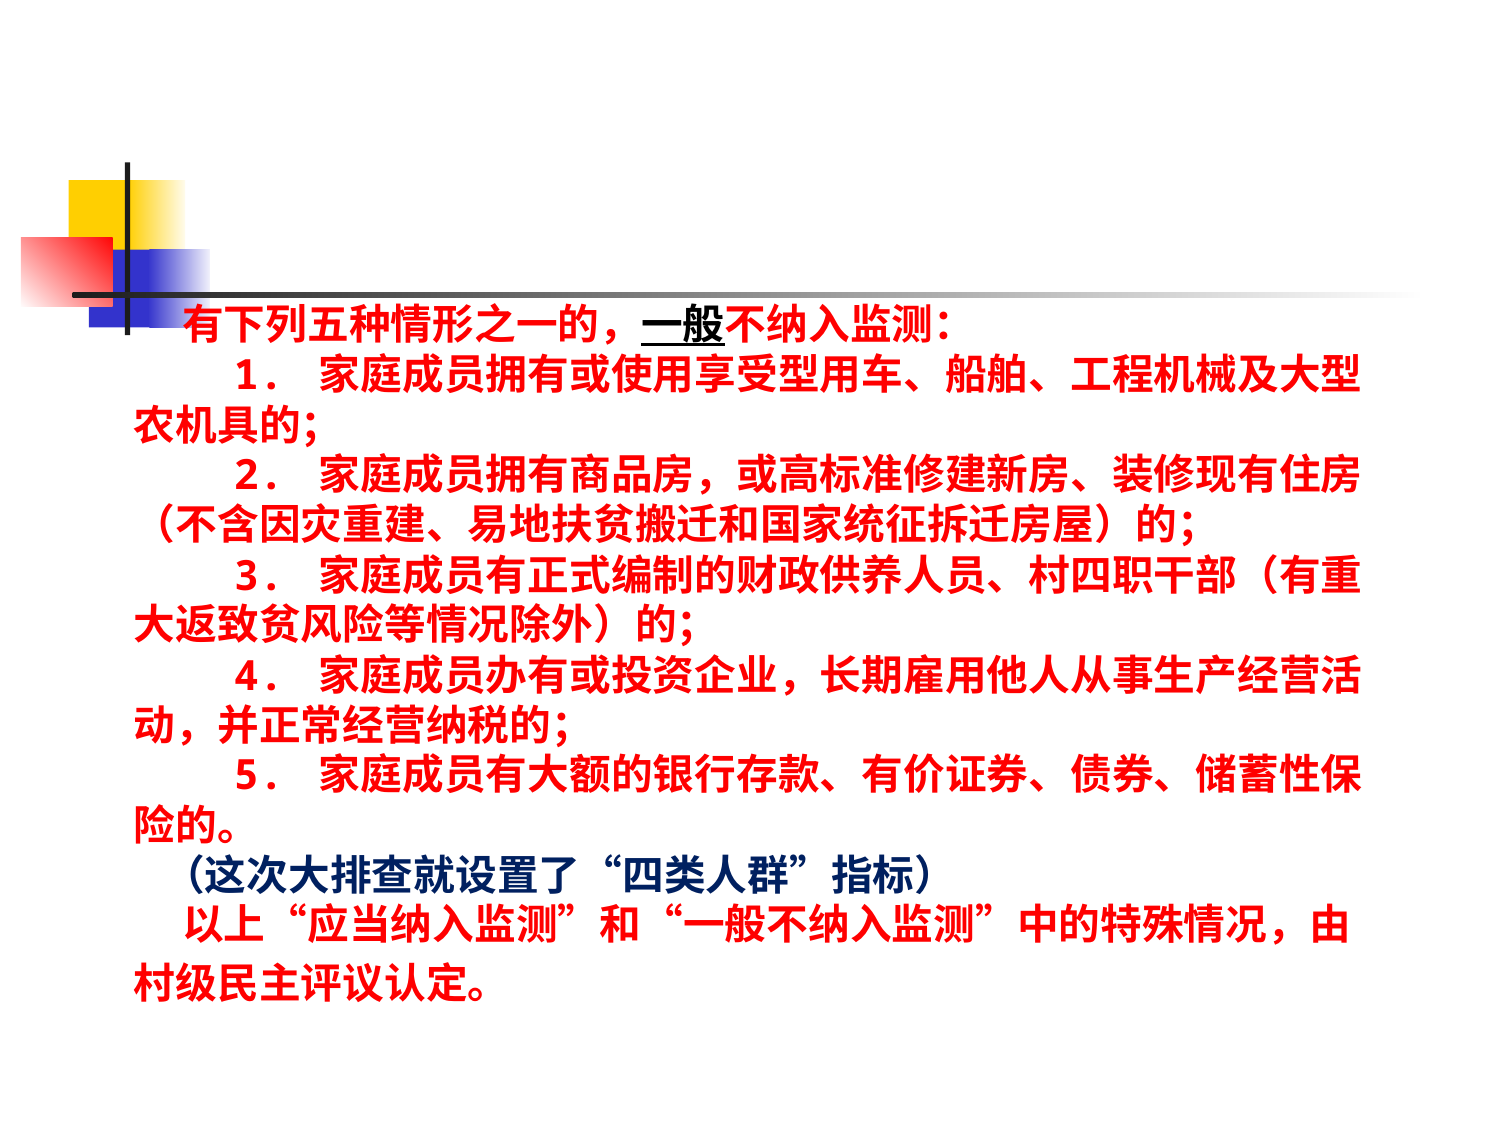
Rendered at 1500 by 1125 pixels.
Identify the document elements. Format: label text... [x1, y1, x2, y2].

text_box 有下列五种情形之一的，一般不纳入监测： 1. 家庭成员拥有或使用享受型用车、船舶、工程机械及大型农机具的； 2. 家庭成员拥有商品房，或高标准修建新房、装修现有住房（不含因灾重建、易地扶贫搬迁和国家统征拆迁房屋）的； 3. 家庭成员有正式编制的财政供养人员、村四职干部（有重大返致贫风险等情况除外）的； 4. 家庭成员办有或投资企业，长期雇用他人从事生产经营活动，并正常经营纳税的； 5. 家庭成员有大额的银行存款、有价证券、债券、储蓄性保险的。 （这次大排查就设置了“四类人群”指标） 以上“应当纳入监测”和“一般不纳入监测”中的特殊情况，由村级民主评议认定。 [119, 290, 1384, 1016]
